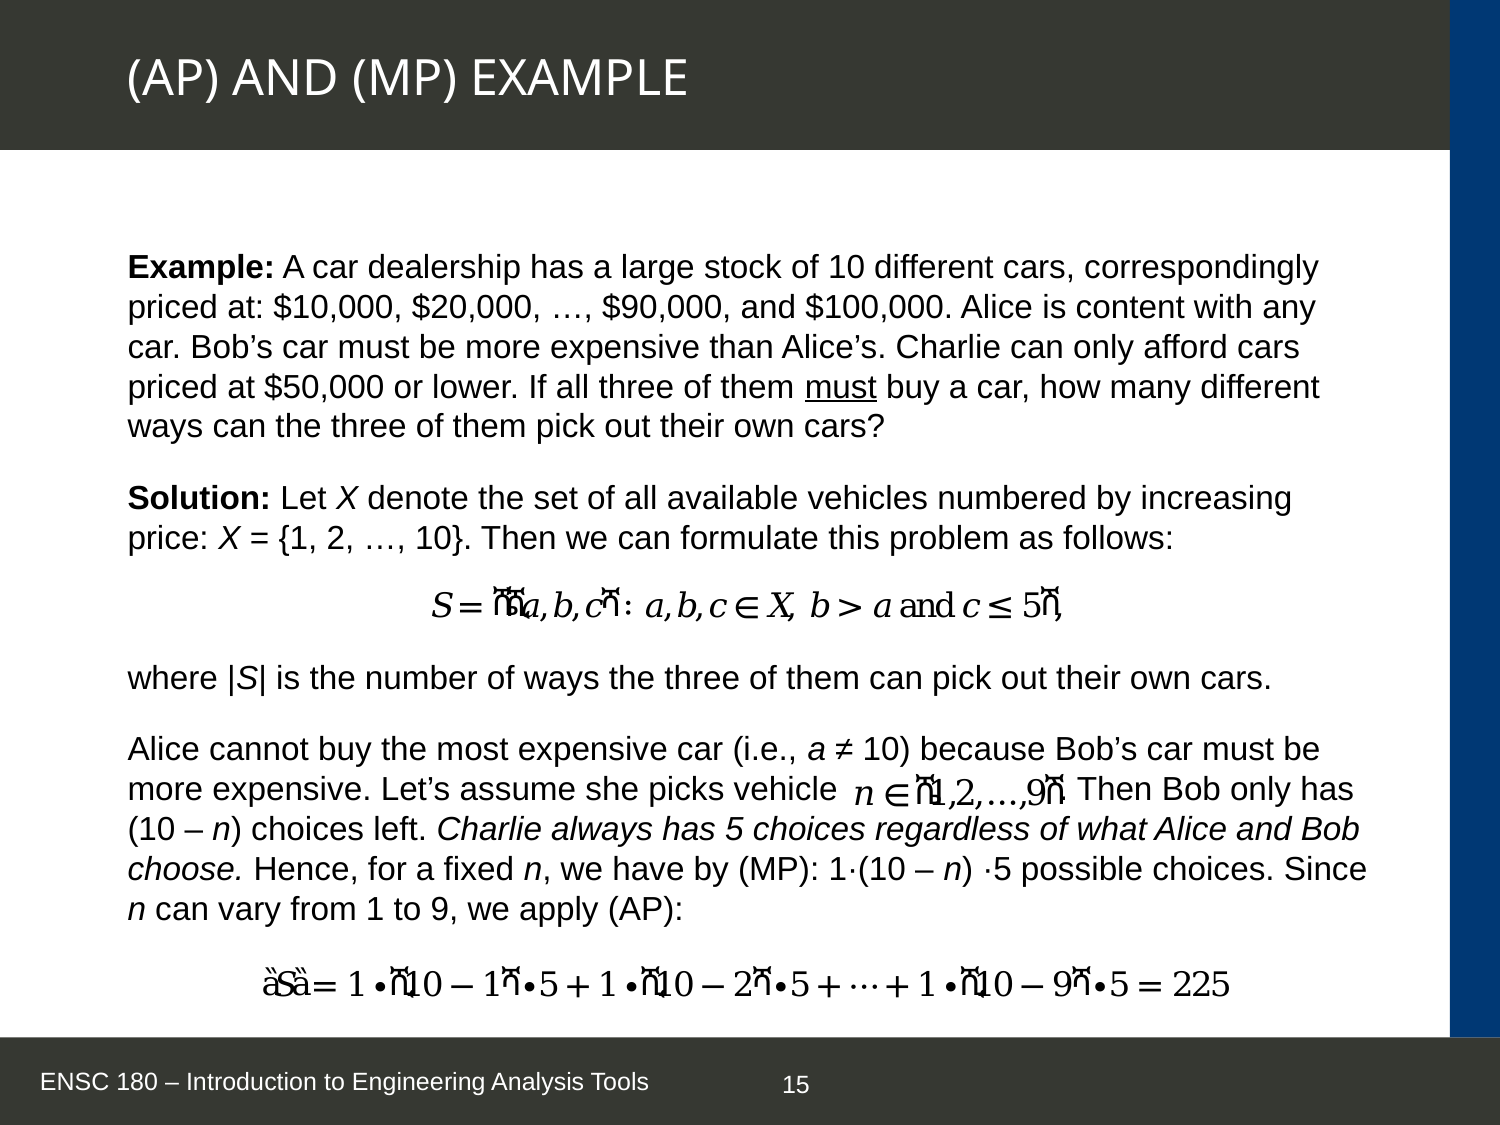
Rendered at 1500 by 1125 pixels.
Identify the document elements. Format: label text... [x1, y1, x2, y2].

title (AP) AND (MP) EXAMPLE [112, 37, 1450, 138]
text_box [335, 585, 1157, 662]
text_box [828, 772, 1083, 853]
footer ENSC 180 – Introduction to Engineering Analysis Tools [24, 1057, 740, 1113]
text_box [140, 963, 1353, 1041]
list Example: A car dealership has a large stock of 10 different cars, correspondingly priced at: $10,000, $20,000, …, $90,000, and $100,000. Alice is content with any car. Bob’s car must be more expensive than Alice’s. Charlie can only afford cars priced at $50,000 or lower. If all three of them must buy a car, how many different ways can the three of them pick out their own cars? Solution: Let X denote the set of all available vehicles numbered by increasing price: X = {1, 2, …, 10}. Then we can formulate this problem as follows: where |S| is the number of ways the three of them can pick out their own cars. Alice cannot buy the most expensive car (i.e., a ≠ 10) because Bob’s car must be more expensive. Let’s assume she picks vehicle . Then Bob only has (10 – n) choices left. Charlie always has 5 choices regardless of what Alice and Bob choose. Hence, for a fixed n, we have by (MP): 1·(10 – n) ·5 possible choices. Since n can vary from 1 to 9, we apply (AP): [112, 237, 1388, 1029]
